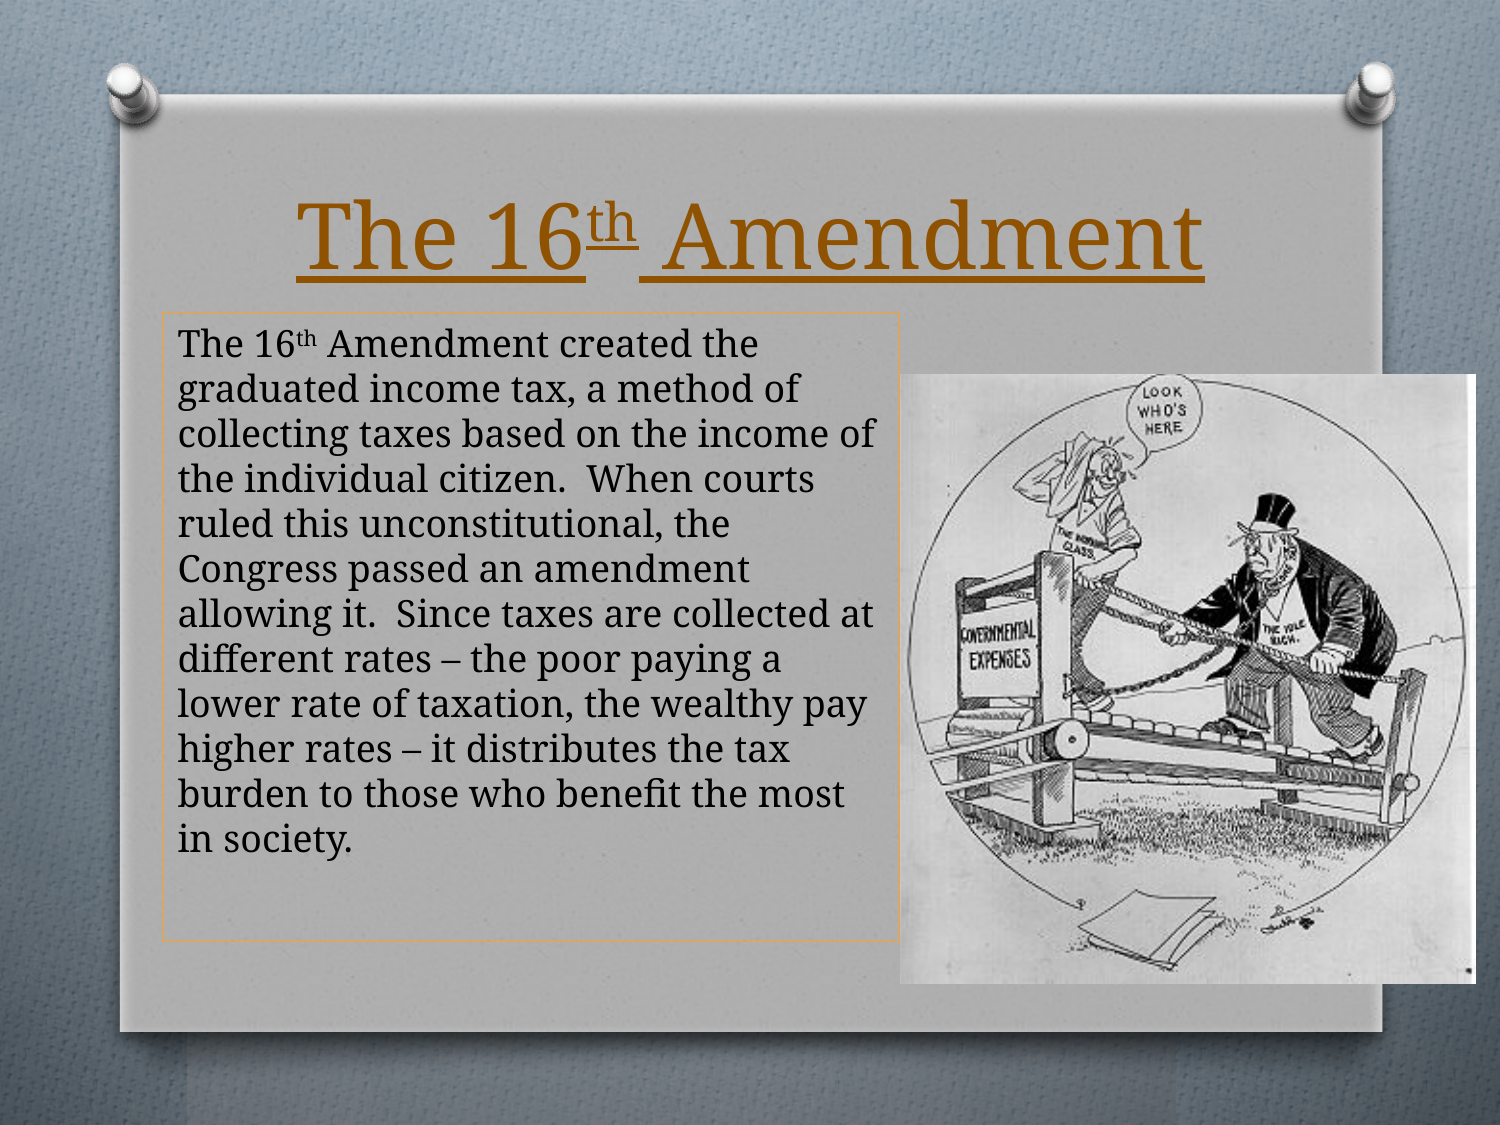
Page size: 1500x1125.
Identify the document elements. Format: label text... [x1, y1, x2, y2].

list The 16th Amendment created the graduated income tax, a method of collecting taxes based on the income of the individual citizen. When courts ruled this unconstitutional, the Congress passed an amendment allowing it. Since taxes are collected at different rates – the poor paying a lower rate of taxation, the wealthy pay higher rates – it distributes the tax burden to those who benefit the most in society. [162, 312, 900, 941]
title The 16th Amendment [179, 134, 1323, 332]
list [899, 374, 1476, 984]
picture [1317, 35, 1439, 156]
picture [75, 29, 198, 153]
